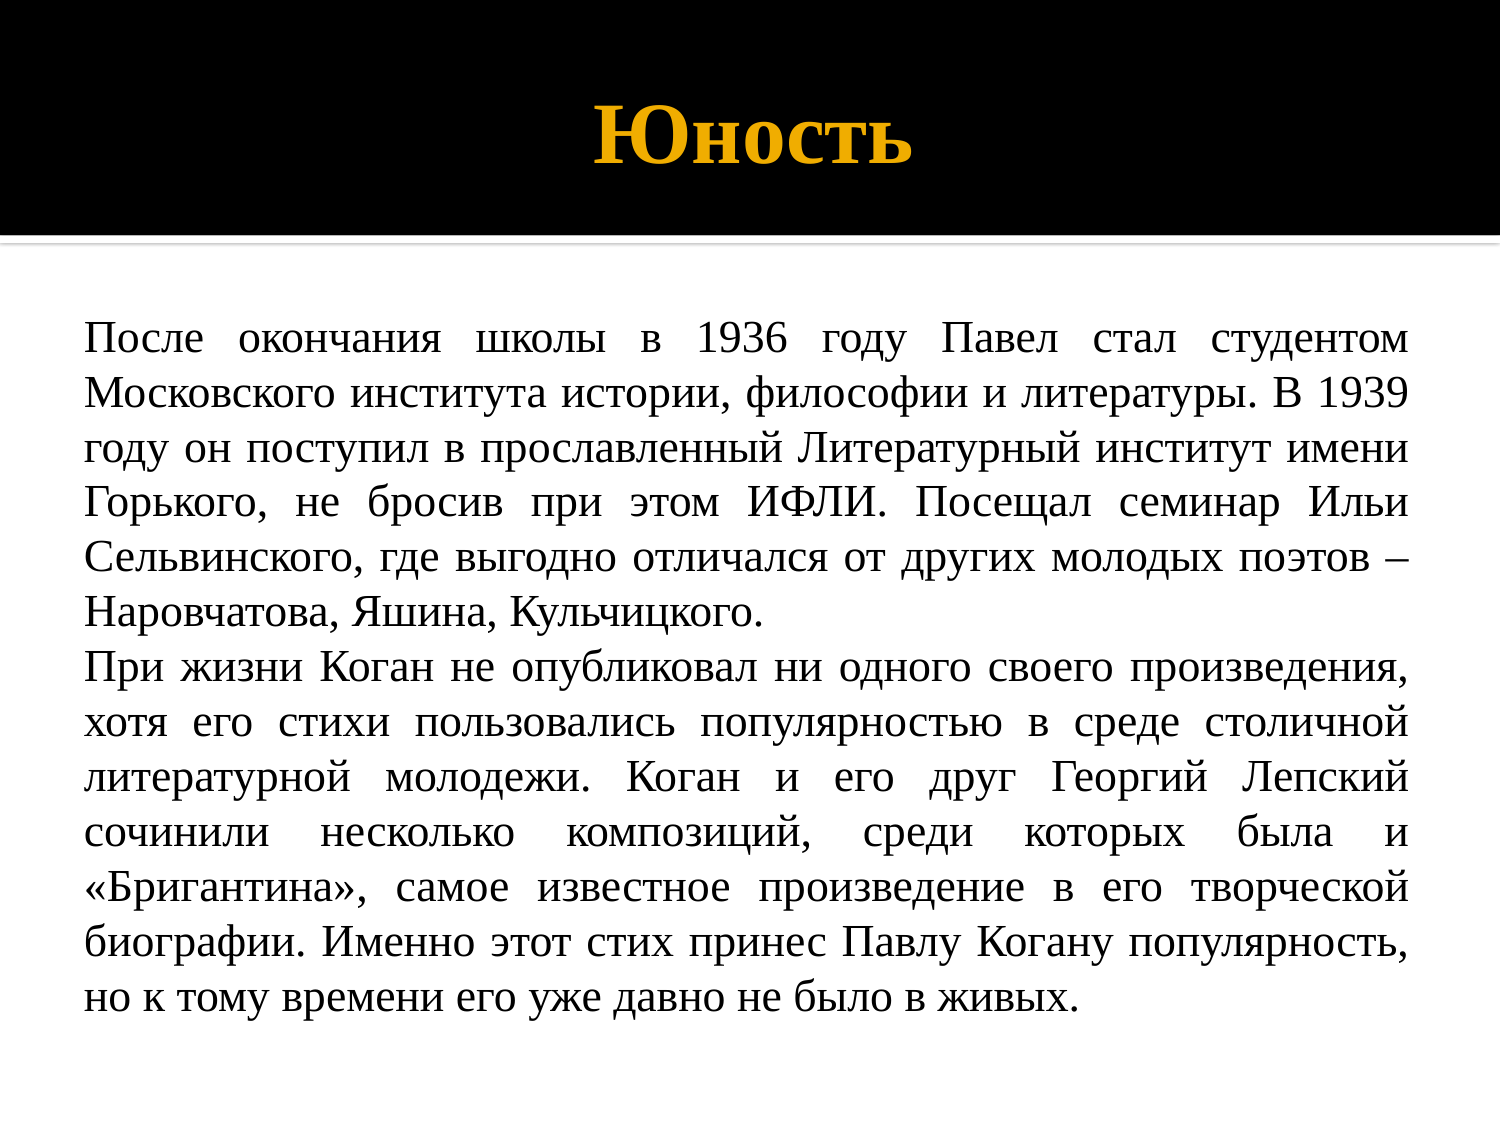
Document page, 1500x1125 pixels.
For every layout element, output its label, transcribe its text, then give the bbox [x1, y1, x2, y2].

list После окончания школы в 1936 году Павел стал студентом Московского института истории, философии и литературы. В 1939 году он поступил в прославленный Литературный институт имени Горького, не бросив при этом ИФЛИ. Посещал семинар Ильи Сельвинского, где выгодно отличался от других молодых поэтов – Наровчатова, Яшина, Кульчицкого. При жизни Коган не опубликовал ни одного своего произведения, хотя его стихи пользовались популярностью в среде столичной литературной молодежи. Коган и его друг Георгий Лепский сочинили несколько композиций, среди которых была и «Бригантина», самое известное произведение в его творческой биографии. Именно этот стих принес Павлу Когану популярность, но к тому времени его уже давно не было в живых. [75, 291, 1425, 1050]
title Юность [75, 25, 1425, 231]
